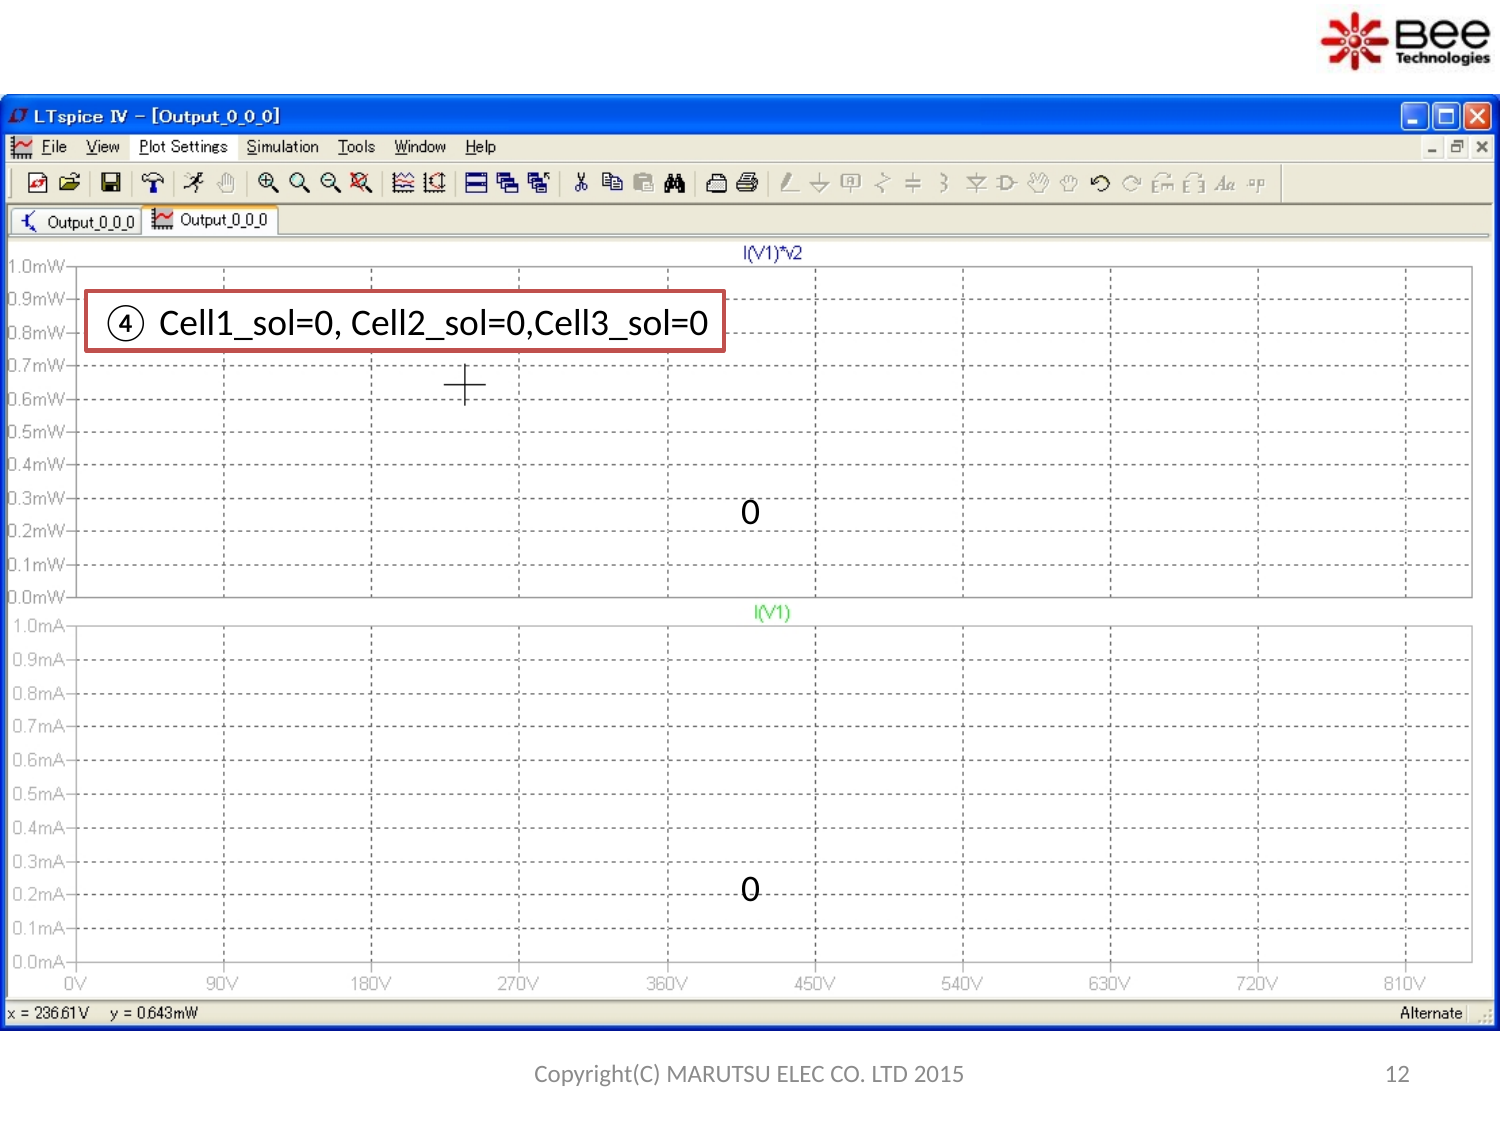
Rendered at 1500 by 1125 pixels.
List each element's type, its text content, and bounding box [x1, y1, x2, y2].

slide_number 12 [1074, 1042, 1425, 1103]
picture [1316, 4, 1495, 79]
footer Copyright(C) MARUTSU ELEC CO. LTD 2015 [512, 1042, 988, 1103]
picture [0, 94, 1500, 1031]
